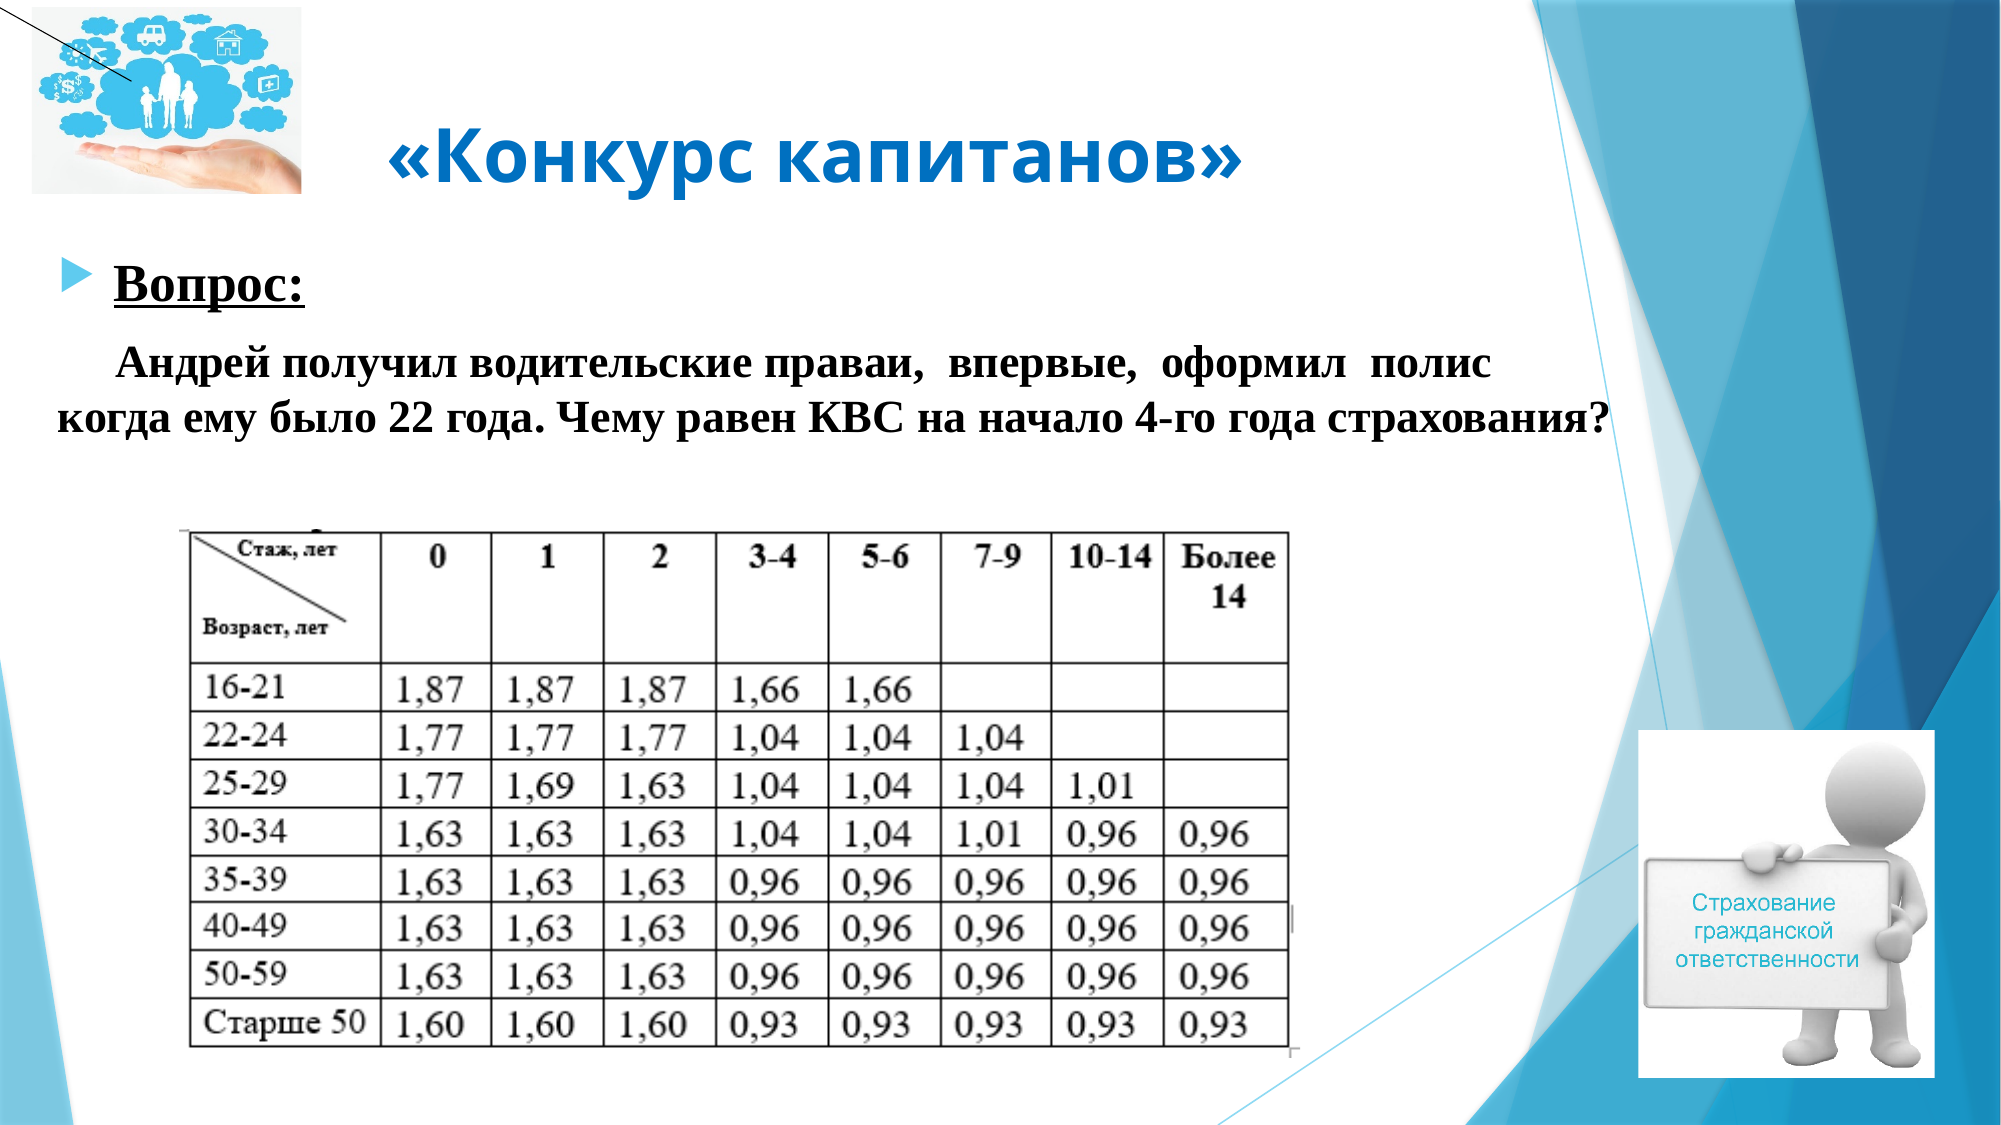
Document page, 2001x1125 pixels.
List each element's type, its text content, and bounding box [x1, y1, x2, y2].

title «Конкурс капитанов» [111, 99, 1522, 240]
list Вопрос: Андрей получил водительские праваи, впервые, оформил полис когда ему было 22 года. Чему равен КВС на начало 4-го года страхования? [42, 240, 1632, 505]
picture [178, 528, 1301, 1059]
picture [1637, 729, 1936, 1078]
picture [31, 6, 302, 194]
